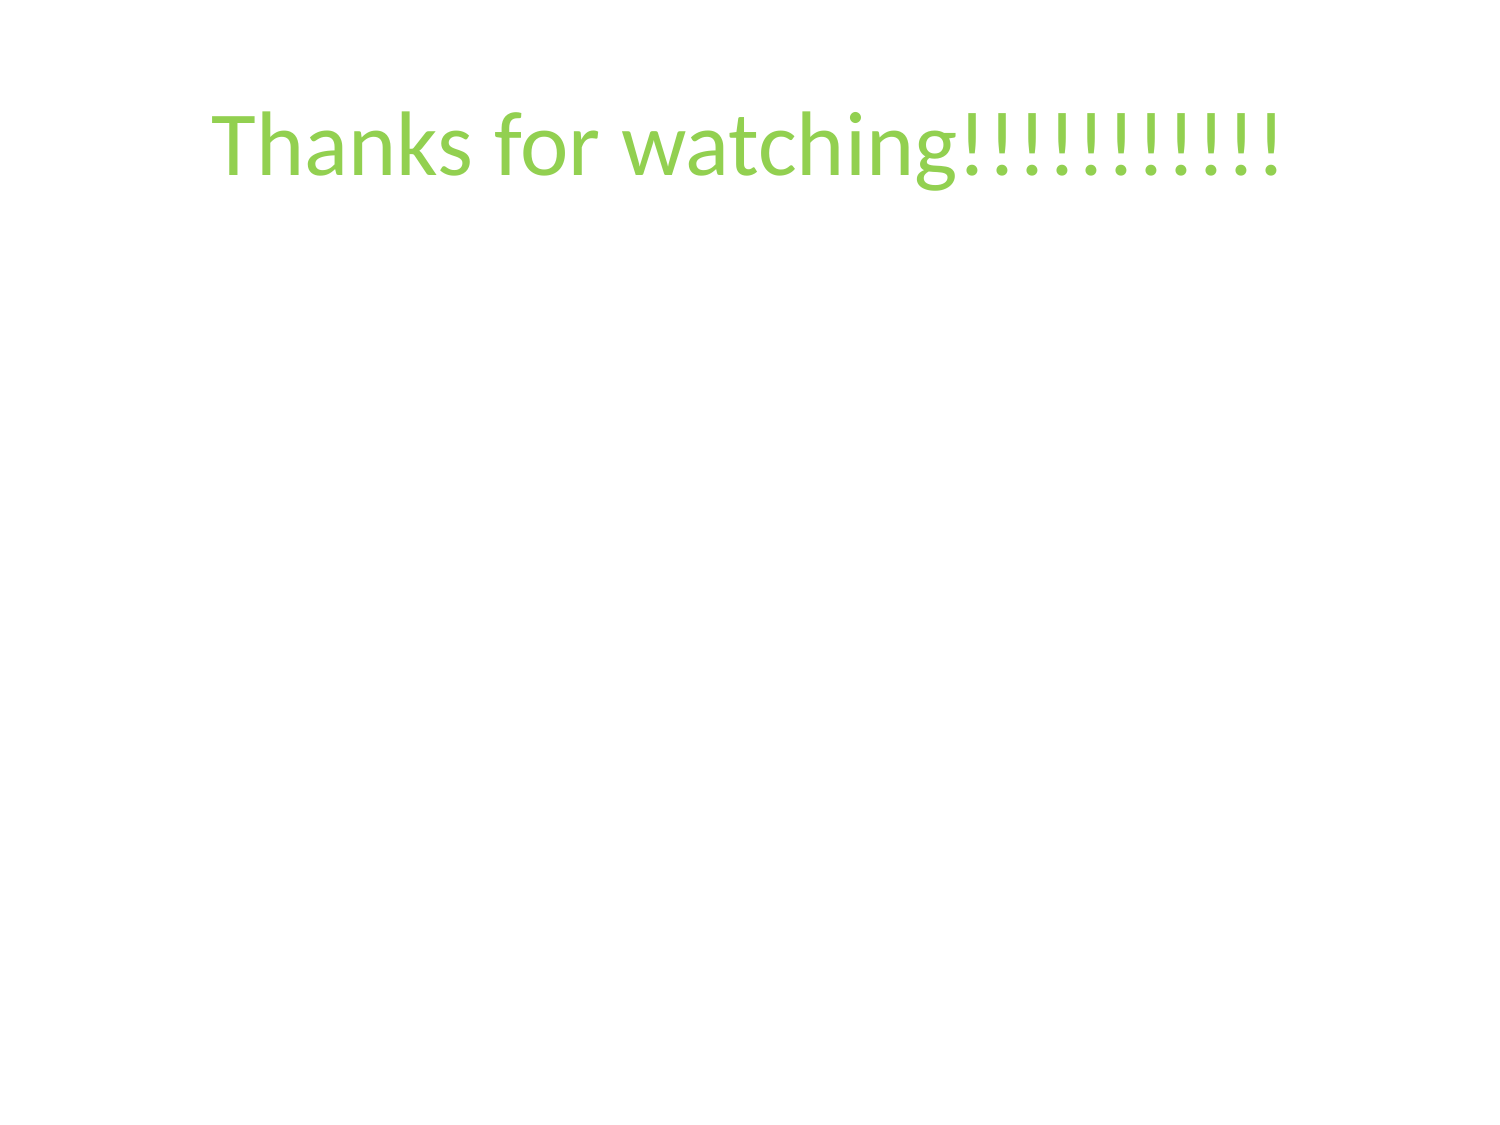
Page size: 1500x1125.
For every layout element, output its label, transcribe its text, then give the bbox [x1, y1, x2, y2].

title Thanks for watching!!!!!!!!!!! [75, 45, 1425, 233]
